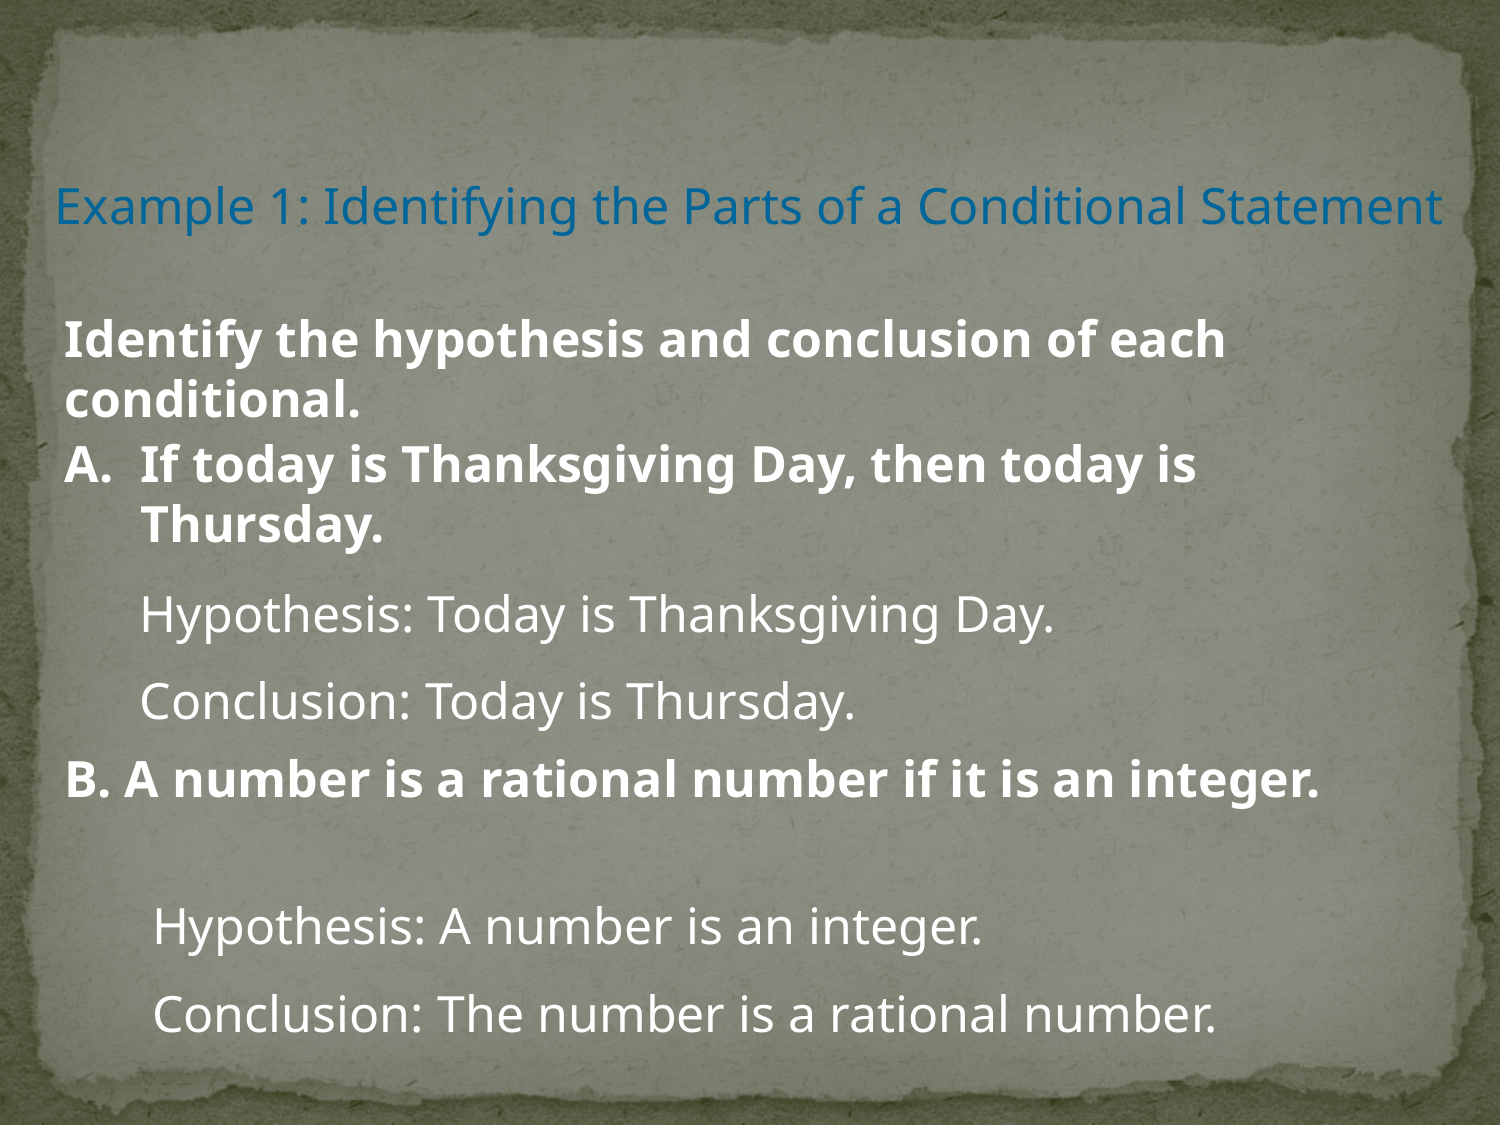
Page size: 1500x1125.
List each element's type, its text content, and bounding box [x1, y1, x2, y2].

text_box Hypothesis: Today is Thanksgiving Day. [124, 574, 1313, 650]
text_box Example 1: Identifying the Parts of a Conditional Statement [0, 167, 1500, 243]
text_box Conclusion: The number is a rational number. [137, 974, 1413, 1050]
text_box Hypothesis: A number is an integer. [137, 887, 1325, 963]
text_box B. A number is a rational number if it is an integer. [50, 740, 1425, 815]
text_box Conclusion: Today is Thursday. [124, 662, 1313, 738]
text_box Identify the hypothesis and conclusion of each conditional. [49, 299, 1402, 435]
text_box A. If today is Thanksgiving Day, then today is Thursday. [50, 424, 1438, 560]
